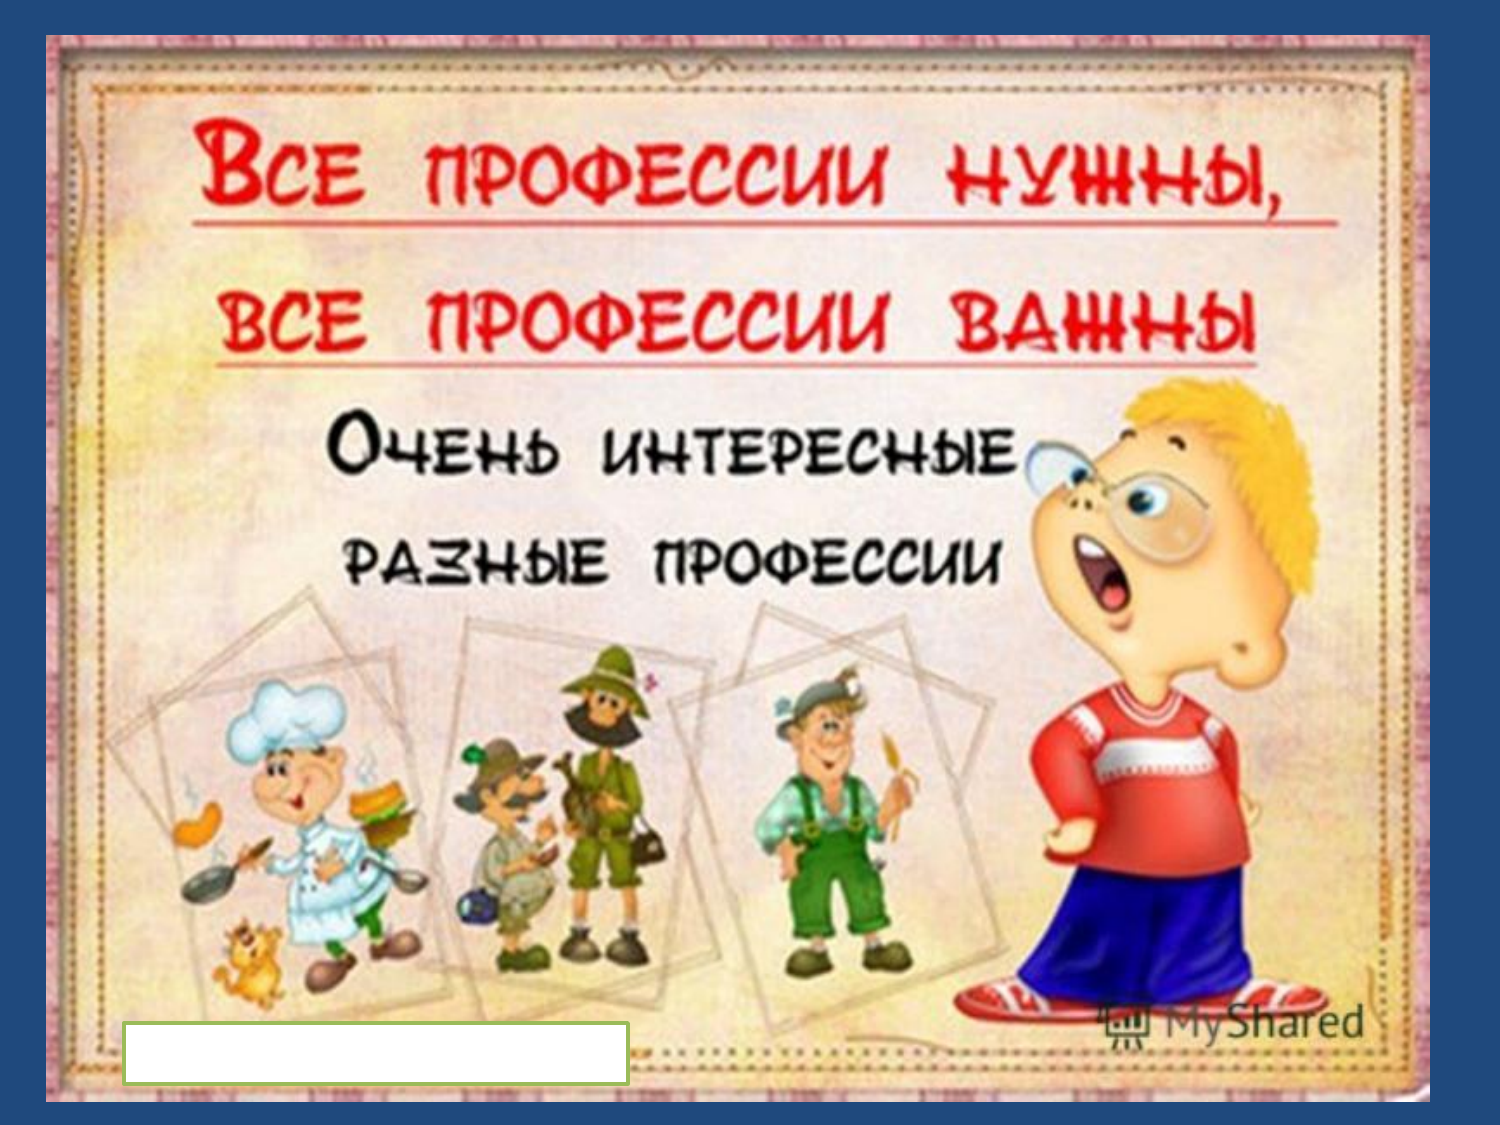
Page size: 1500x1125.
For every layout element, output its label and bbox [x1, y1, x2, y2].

list [46, 34, 1430, 1102]
